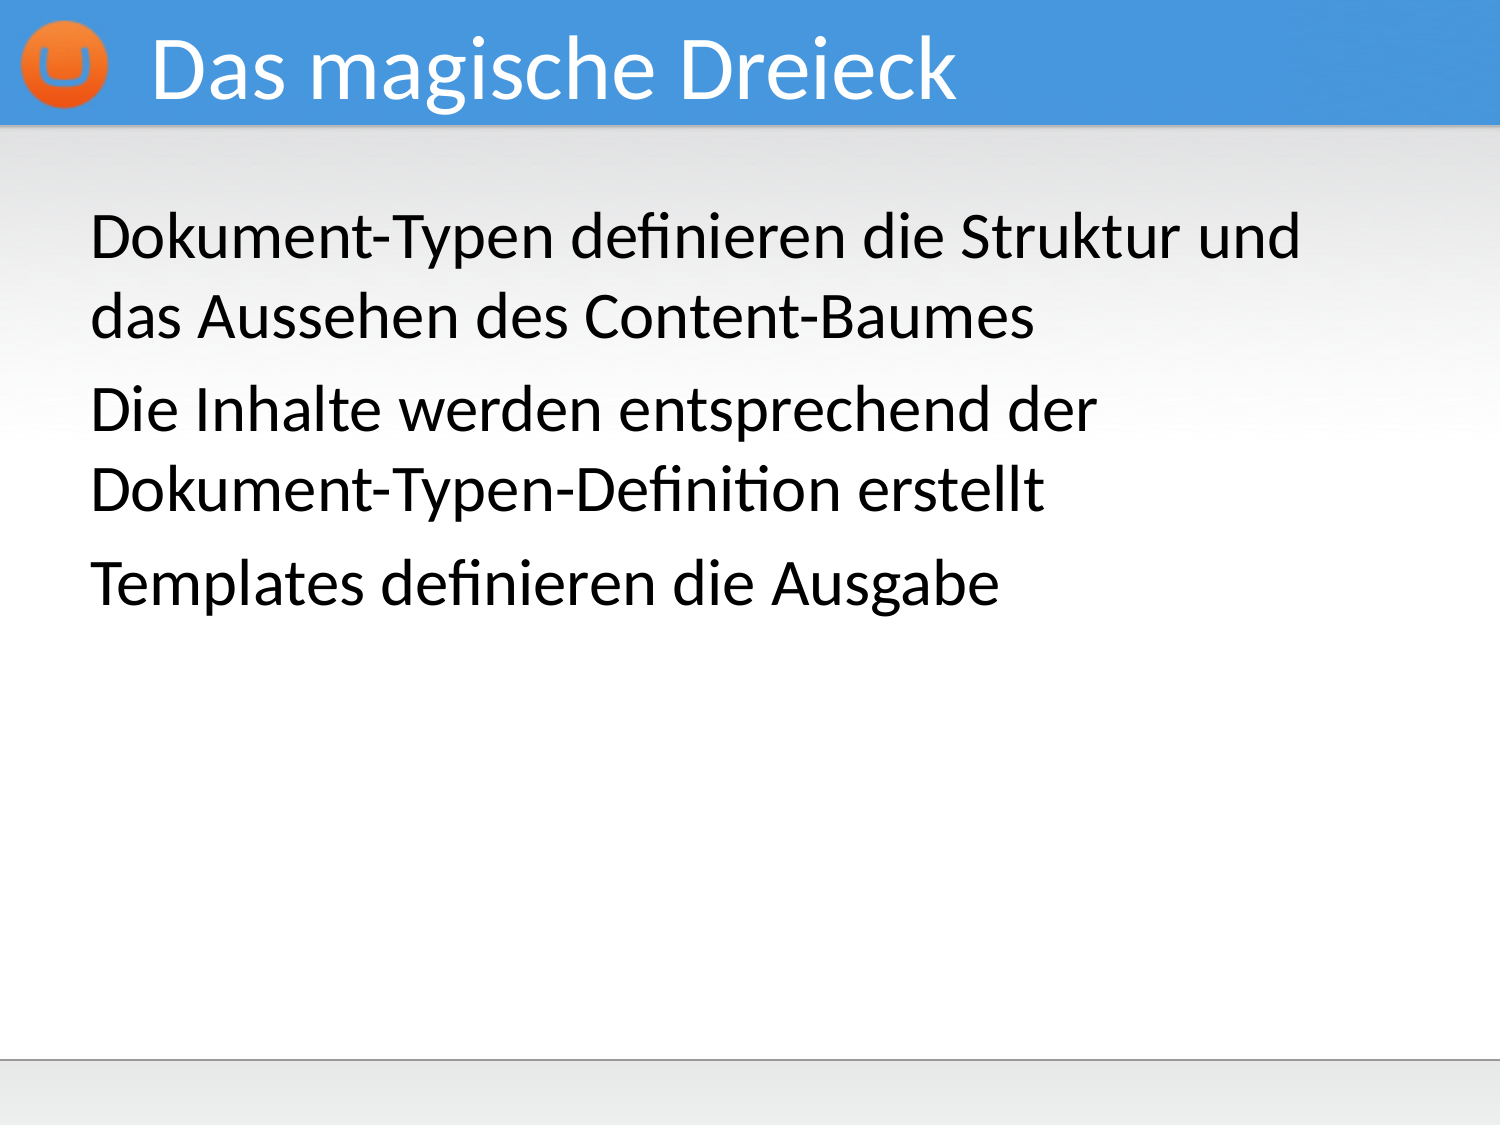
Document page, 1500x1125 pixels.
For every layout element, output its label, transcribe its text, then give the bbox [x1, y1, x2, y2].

picture [0, 0, 1500, 1125]
list Dokument-Typen definieren die Struktur und das Aussehen des Content-Baumes Die Inhalte werden entsprechend der Dokument-Typen-Definition erstellt Templates definieren die Ausgabe [75, 184, 1425, 1005]
title Das magische Dreieck [135, 0, 1500, 126]
